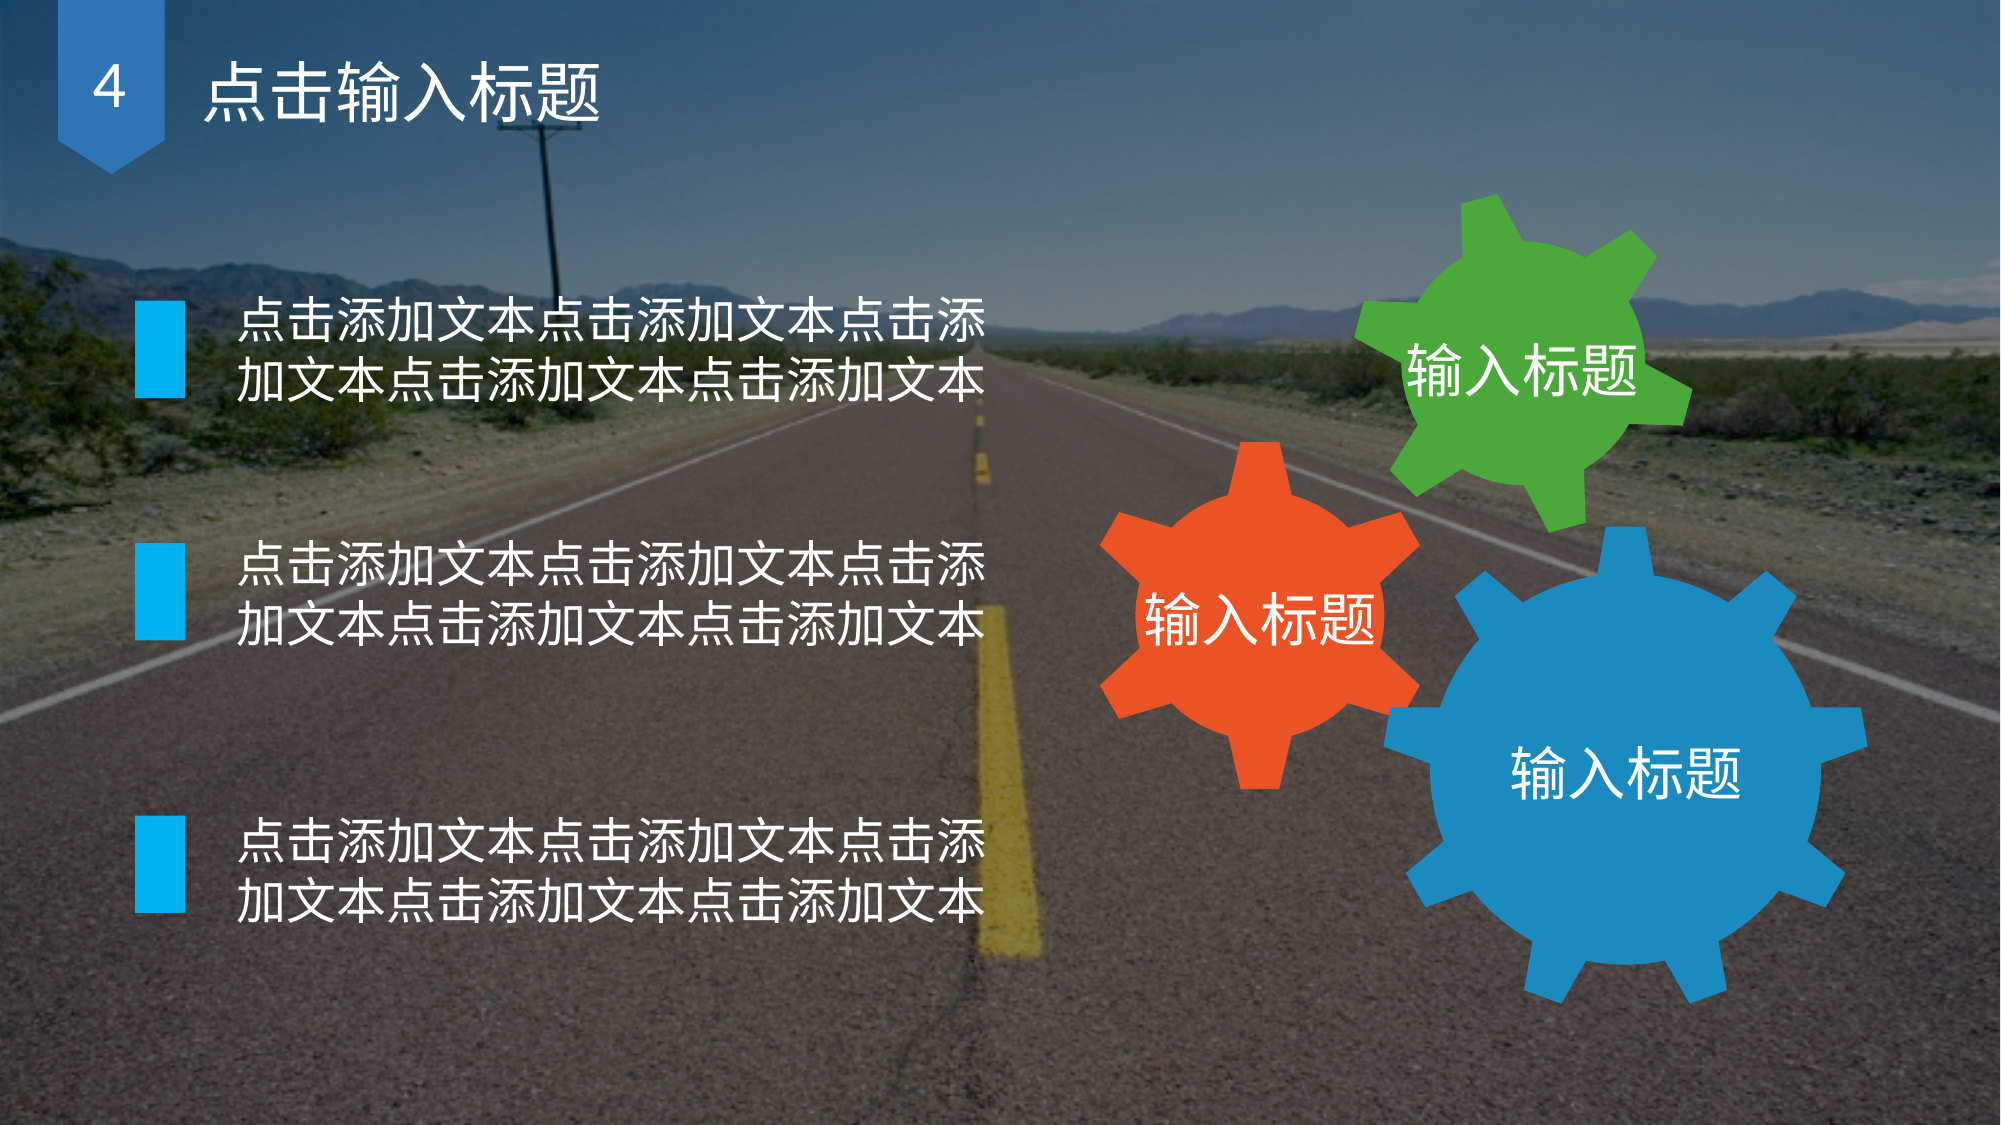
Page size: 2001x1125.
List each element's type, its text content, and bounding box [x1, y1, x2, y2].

text_box 点击添加文本点击添加文本点击添加文本点击添加文本点击添加文本 [221, 281, 1010, 416]
text_box 点击添加文本点击添加文本点击添加文本点击添加文本点击添加文本 [221, 802, 1010, 938]
text_box [1098, 440, 1422, 575]
picture [0, 0, 2001, 1125]
text_box [1098, 657, 1422, 791]
text_box [1382, 525, 1869, 1005]
text_box [134, 542, 186, 641]
text_box [1352, 192, 1659, 359]
text_box 输入标题 [1390, 327, 1709, 412]
text_box 点击添加文本点击添加文本点击添加文本点击添加文本点击添加文本 [221, 525, 1010, 660]
text_box 输入标题 [1495, 729, 1813, 815]
text_box [134, 815, 186, 914]
text_box [134, 300, 186, 399]
text_box 点击输入标题 [186, 43, 673, 138]
text_box 输入标题 [1128, 575, 1447, 661]
text_box 4 [77, 33, 184, 129]
text_box [1388, 412, 1688, 534]
text_box [57, 0, 166, 176]
